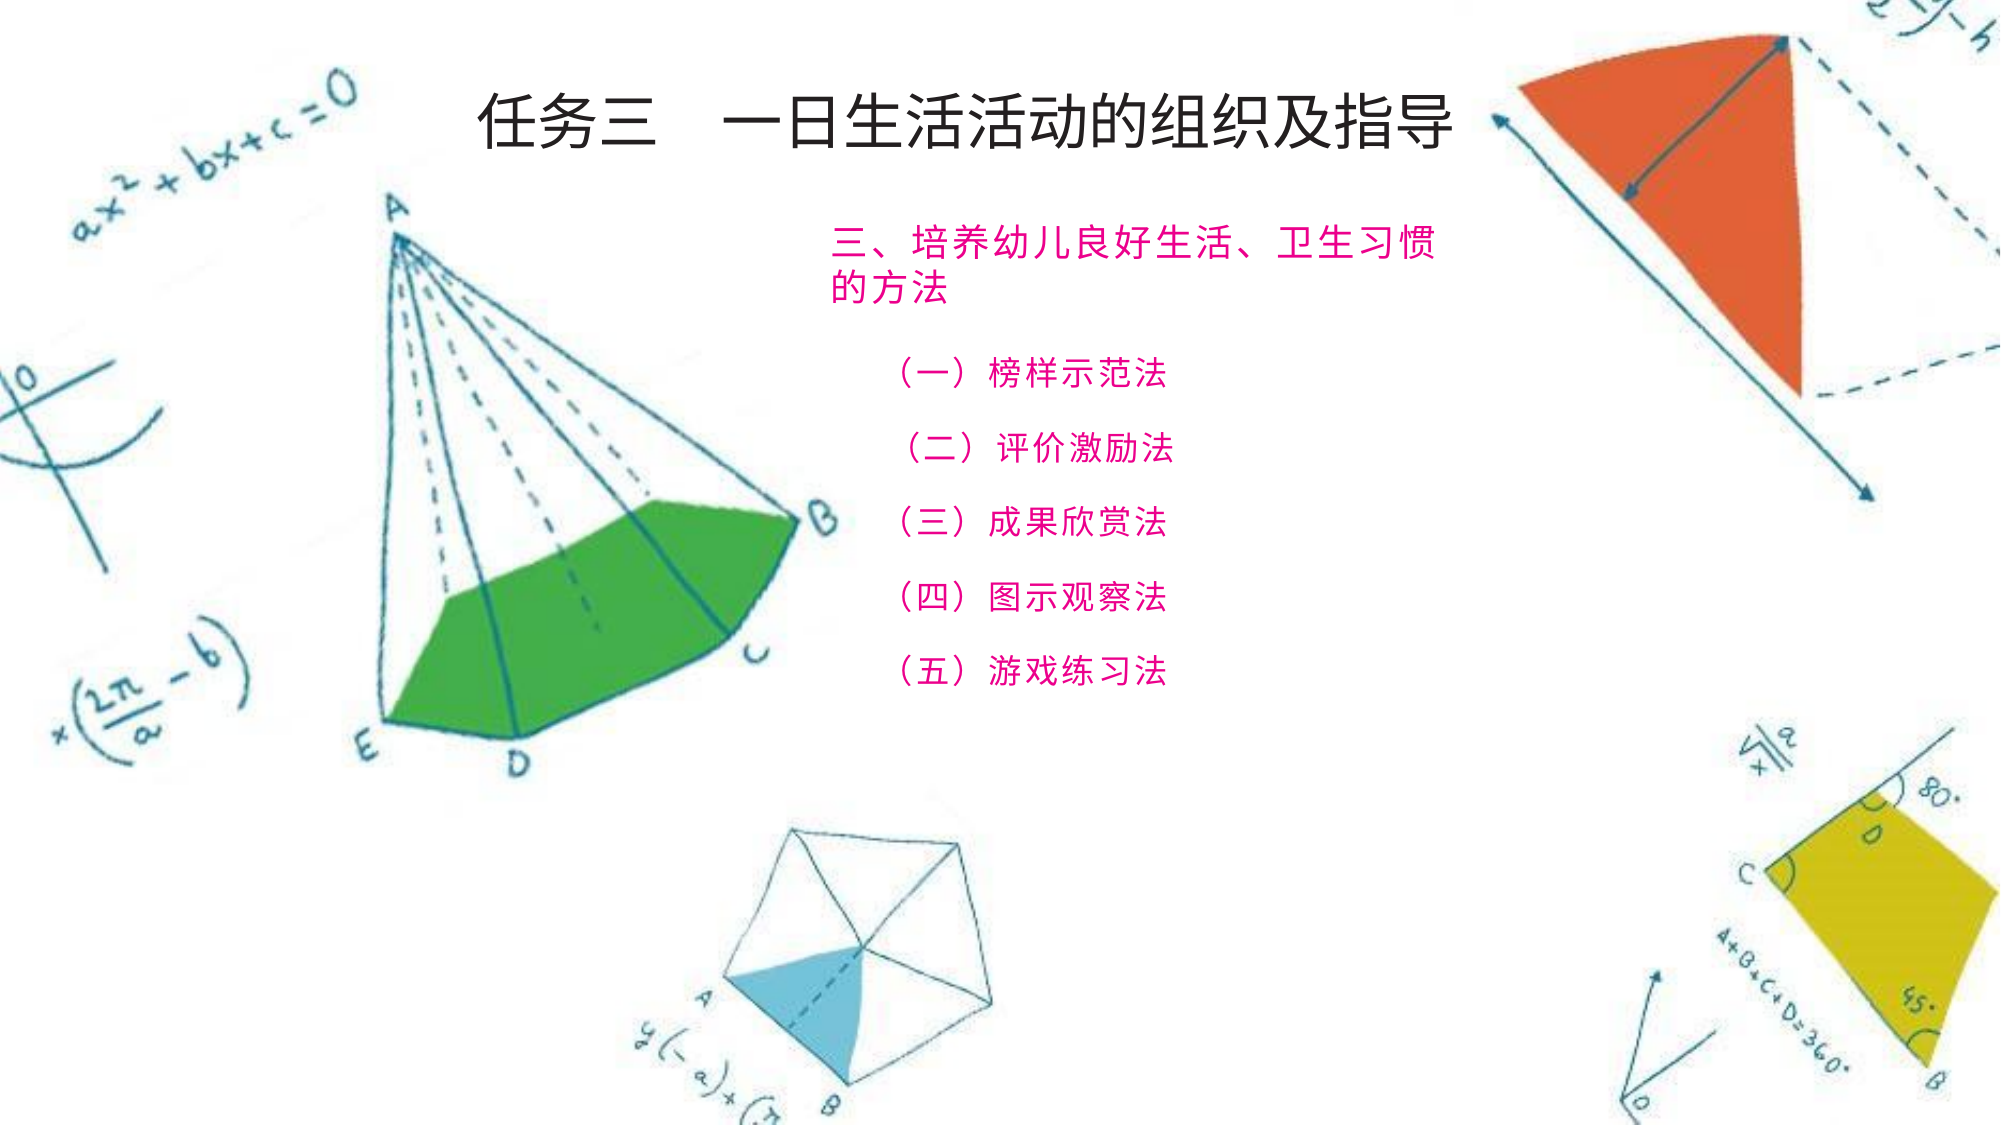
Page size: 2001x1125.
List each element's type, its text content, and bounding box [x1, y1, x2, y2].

text_box 任务三 一日生活活动的组织及指导 [461, 75, 1505, 227]
list 三、培养幼儿良好生活、卫生习惯的方法 （一）榜样示范法 （二）评价激励法 （三）成果欣赏法 （四）图示观察法 （五）游戏练习法 [769, 219, 1487, 941]
picture [0, 0, 2001, 1125]
